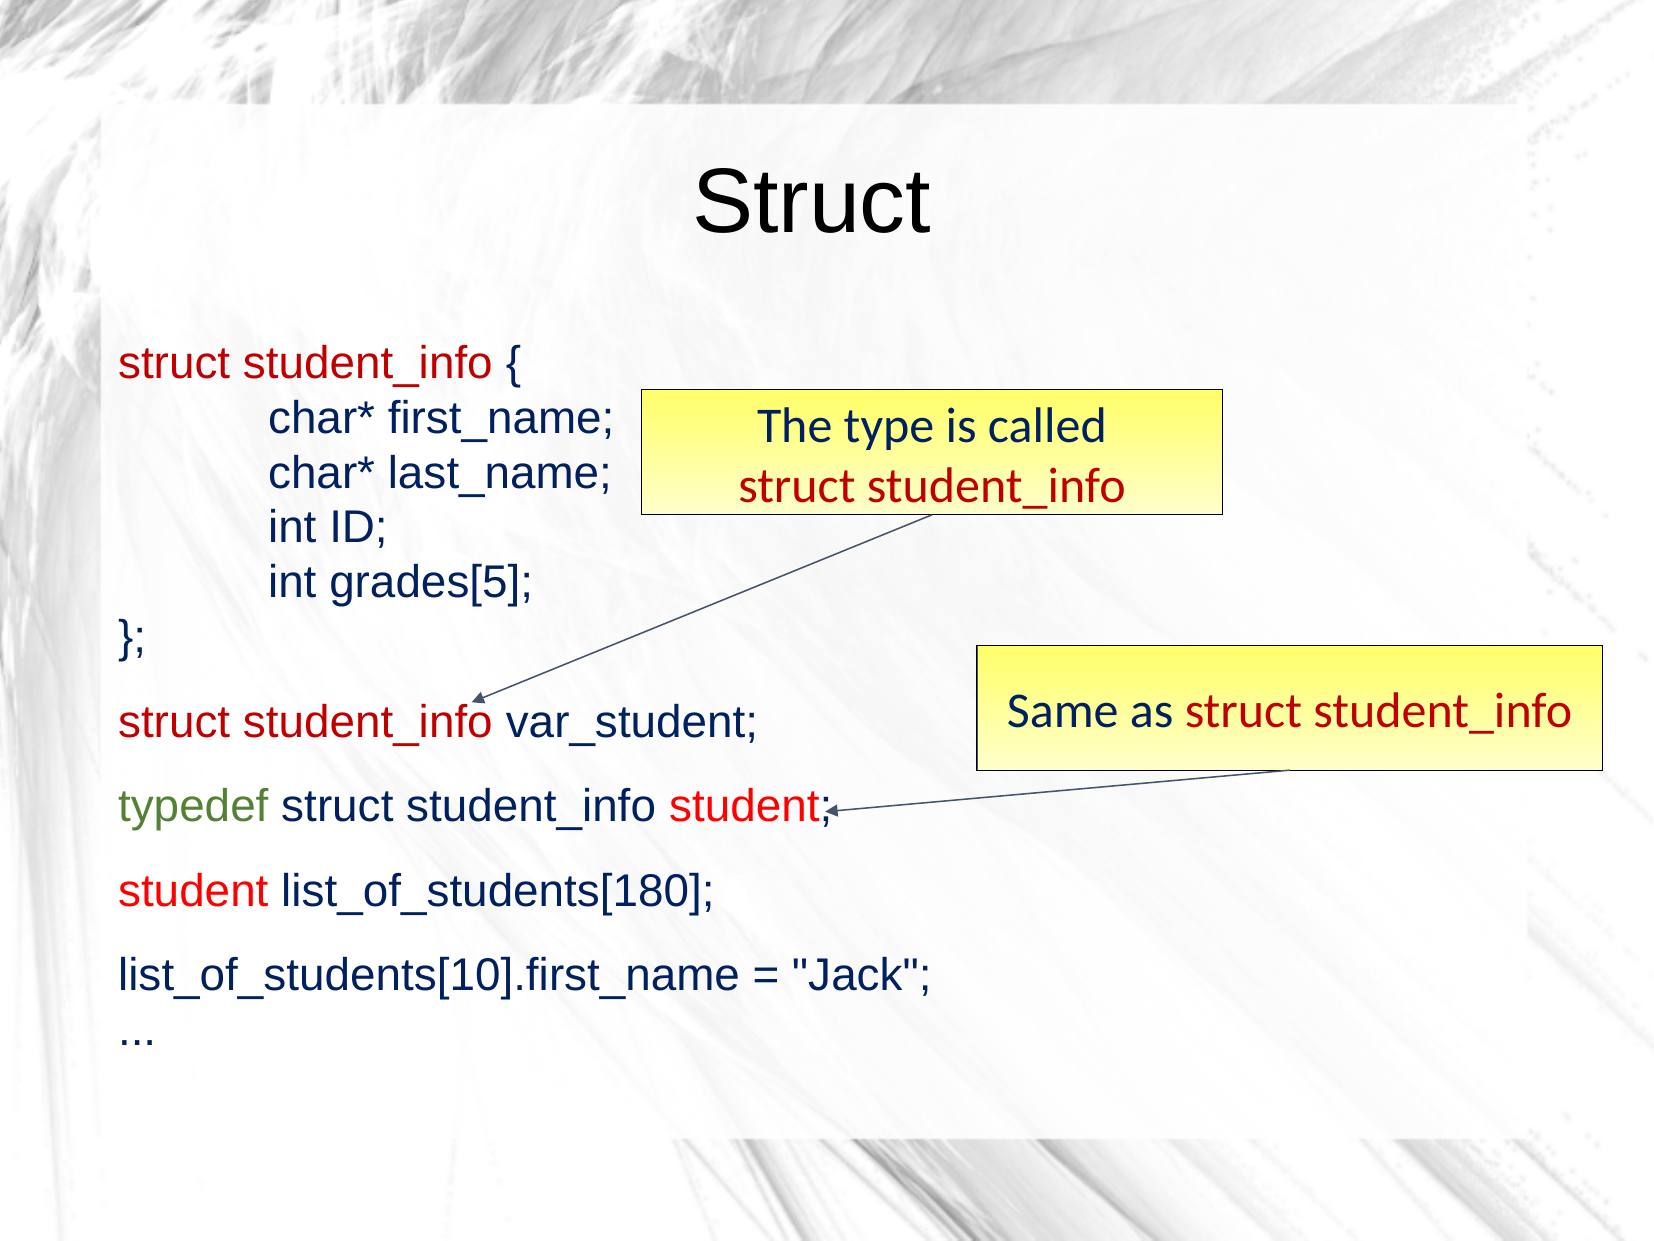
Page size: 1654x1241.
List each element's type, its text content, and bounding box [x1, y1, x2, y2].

text_box Same as struct student_info [976, 645, 1603, 771]
list struct student_info { char* first_name; char* last_name; int ID; int grades[5]; }; struct student_info var_student; typedef struct student_info student; student list_of_students[180]; list_of_students[10].first_name = "Jack"; ... [118, 332, 1571, 1121]
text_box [471, 514, 932, 703]
title Struct [118, 93, 1506, 299]
text_box The type is called struct student_info [641, 389, 1223, 515]
picture [0, 0, 1654, 1241]
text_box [825, 770, 1290, 812]
